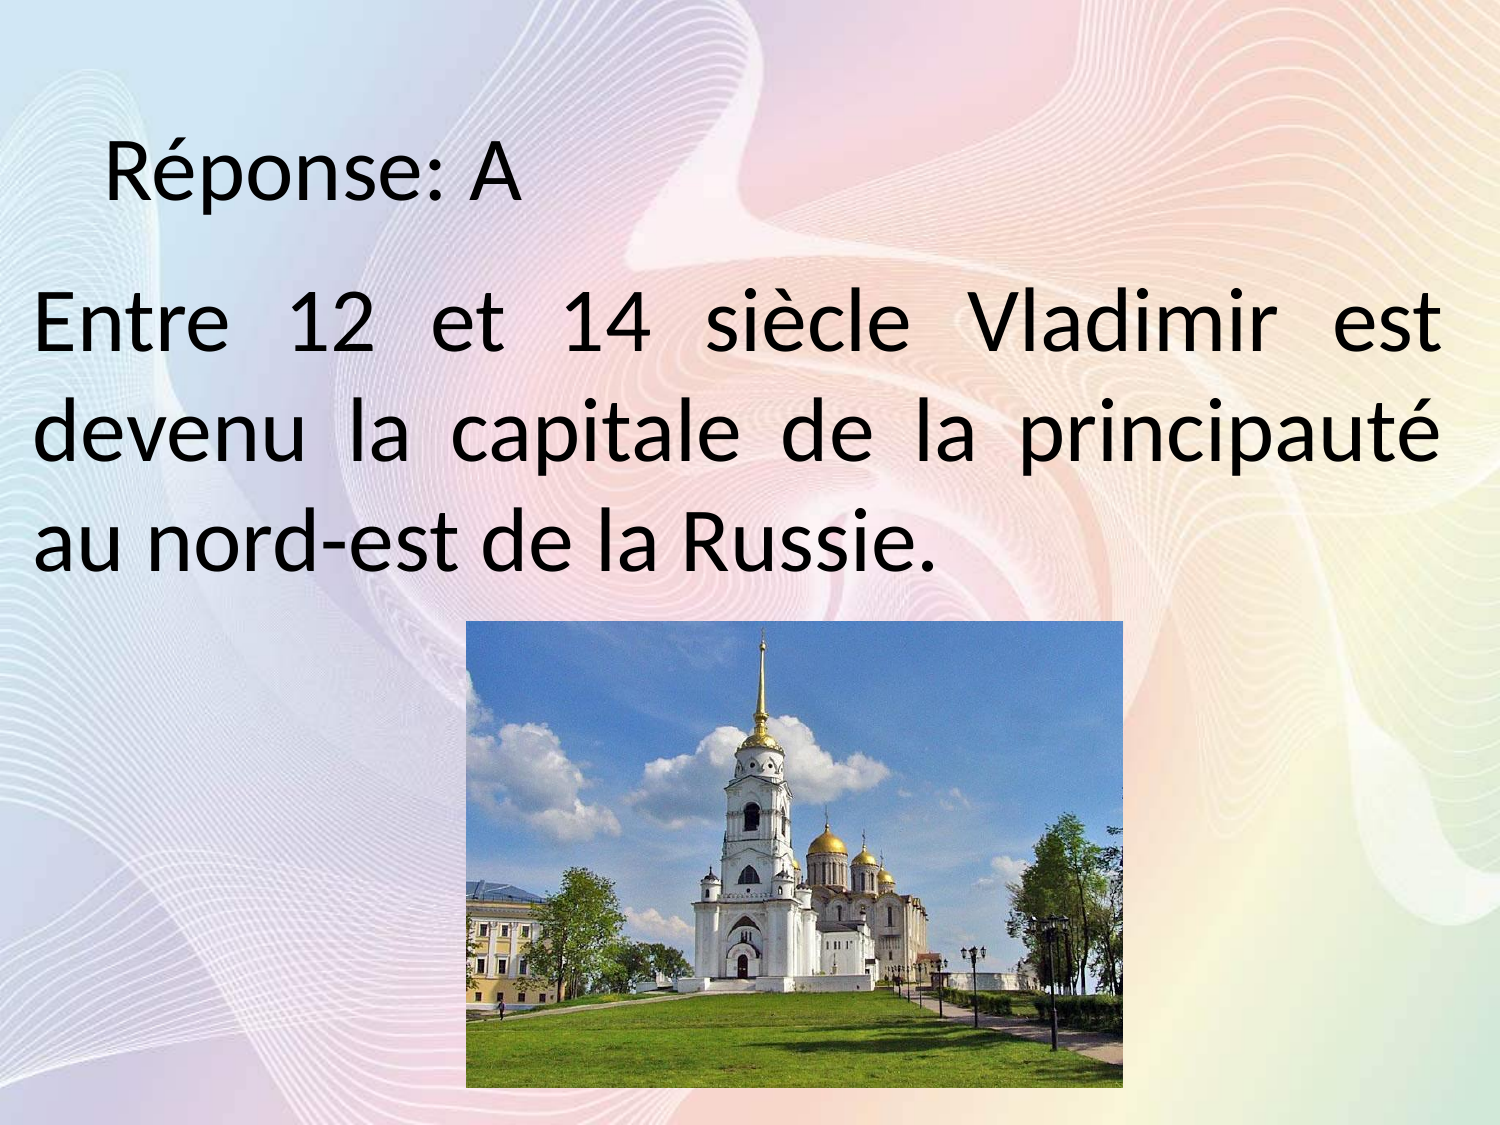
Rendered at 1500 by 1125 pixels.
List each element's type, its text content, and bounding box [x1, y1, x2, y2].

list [466, 621, 1123, 1088]
text_box Réponse: A [88, 101, 739, 227]
title Entre 12 et 14 siècle Vladimir est devenu la capitale de la principauté au nord-est de la Russie. [17, 217, 1459, 521]
picture [0, 0, 1500, 1125]
